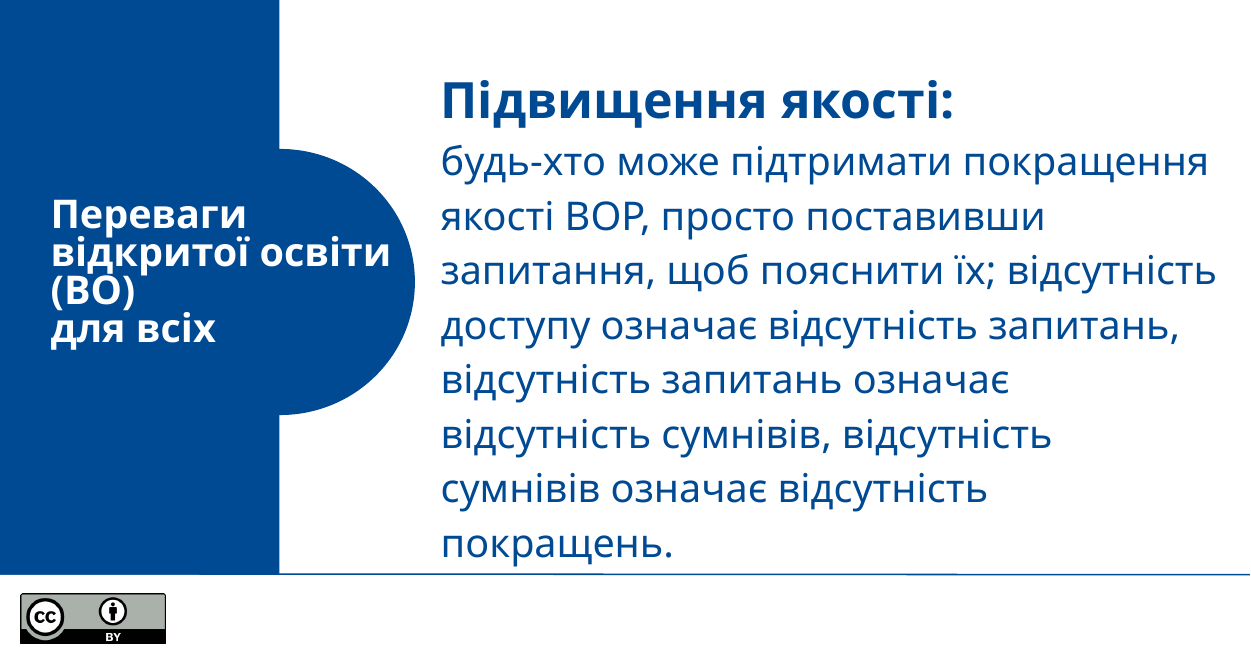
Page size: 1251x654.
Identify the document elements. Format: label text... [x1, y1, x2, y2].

text_box [0, 0, 280, 573]
text_box [190, 148, 371, 183]
text_box Переваги відкритої освіти (BO) для всіх [35, 183, 504, 365]
text_box [0, 582, 1250, 654]
text_box [175, 365, 386, 416]
picture [20, 592, 166, 645]
text_box Підвищення якості: будь-хто може підтримати покращення якості BOP, просто поставивши запитання, щоб пояснити їх; відсутність доступу означає відсутність запитань, відсутність запитань означає відсутність сумнівів, відсутність сумнівів означає відсутність покращень. [425, 44, 1238, 572]
